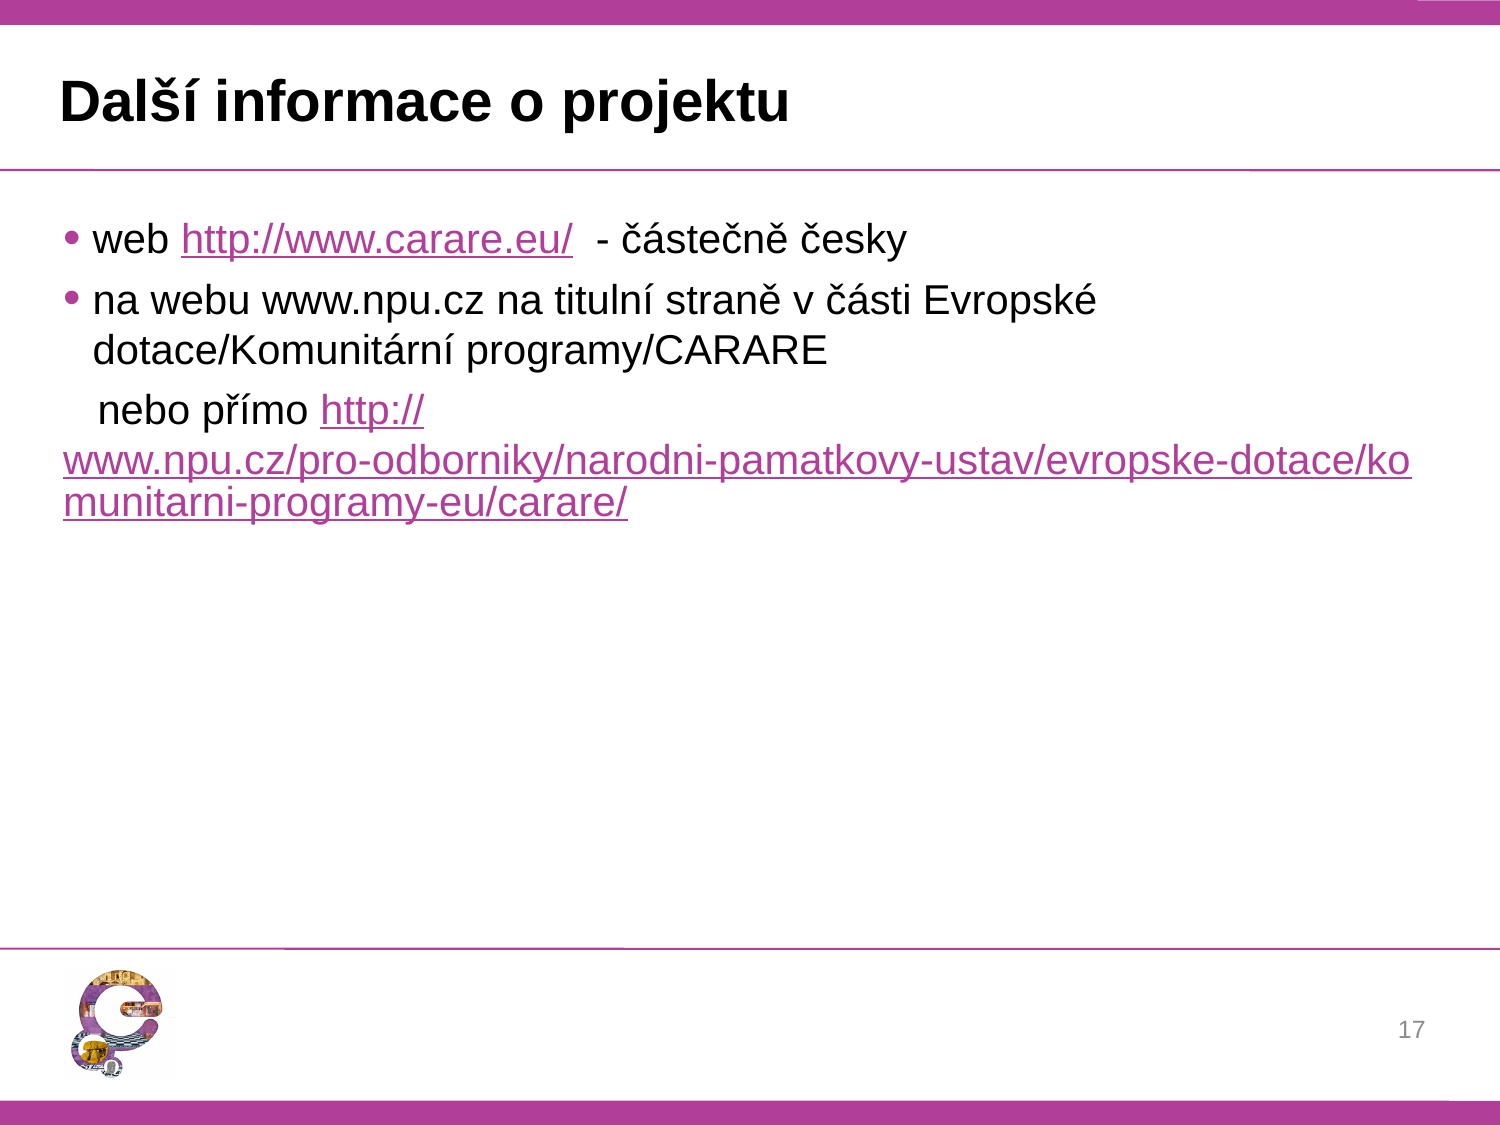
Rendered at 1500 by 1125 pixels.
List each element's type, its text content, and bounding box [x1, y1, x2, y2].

slide_number 17 [1304, 984, 1442, 1074]
picture [64, 969, 175, 1078]
title Další informace o projektu [59, 24, 1442, 172]
list web http://www.carare.eu/ - částečně česky na webu www.npu.cz na titulní straně v části Evropské dotace/Komunitární programy/CARARE nebo přímo http://www.npu.cz/pro-odborniky/narodni-pamatkovy-ustav/evropske-dotace/komunitarni-programy-eu/carare/ [62, 204, 1445, 918]
